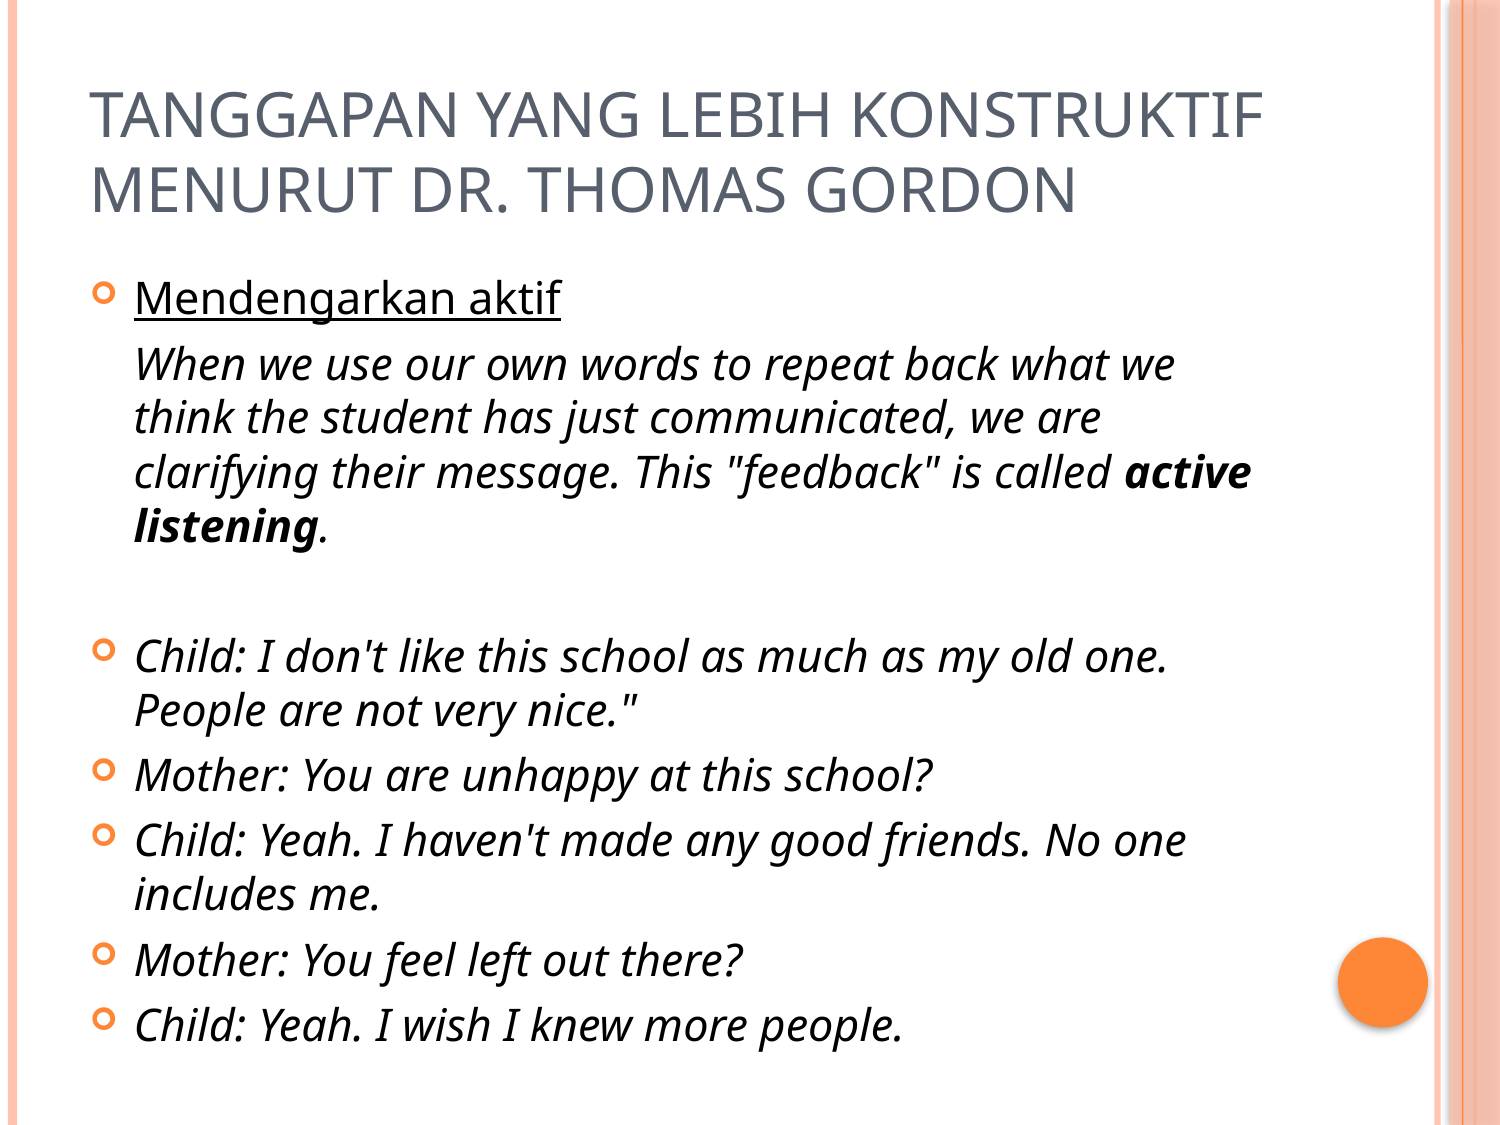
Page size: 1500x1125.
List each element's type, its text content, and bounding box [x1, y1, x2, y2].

list Mendengarkan aktif When we use our own words to repeat back what we think the student has just communicated, we are clarifying their message. This "feedback" is called active listening. Child: I don't like this school as much as my old one. People are not very nice." Mother: You are unhappy at this school? Child: Yeah. I haven't made any good friends. No one includes me. Mother: You feel left out there? Child: Yeah. I wish I knew more people. [75, 262, 1300, 1062]
title Tanggapan yang lebih konstruktif menurut dr. thomas gordon [75, 45, 1300, 233]
